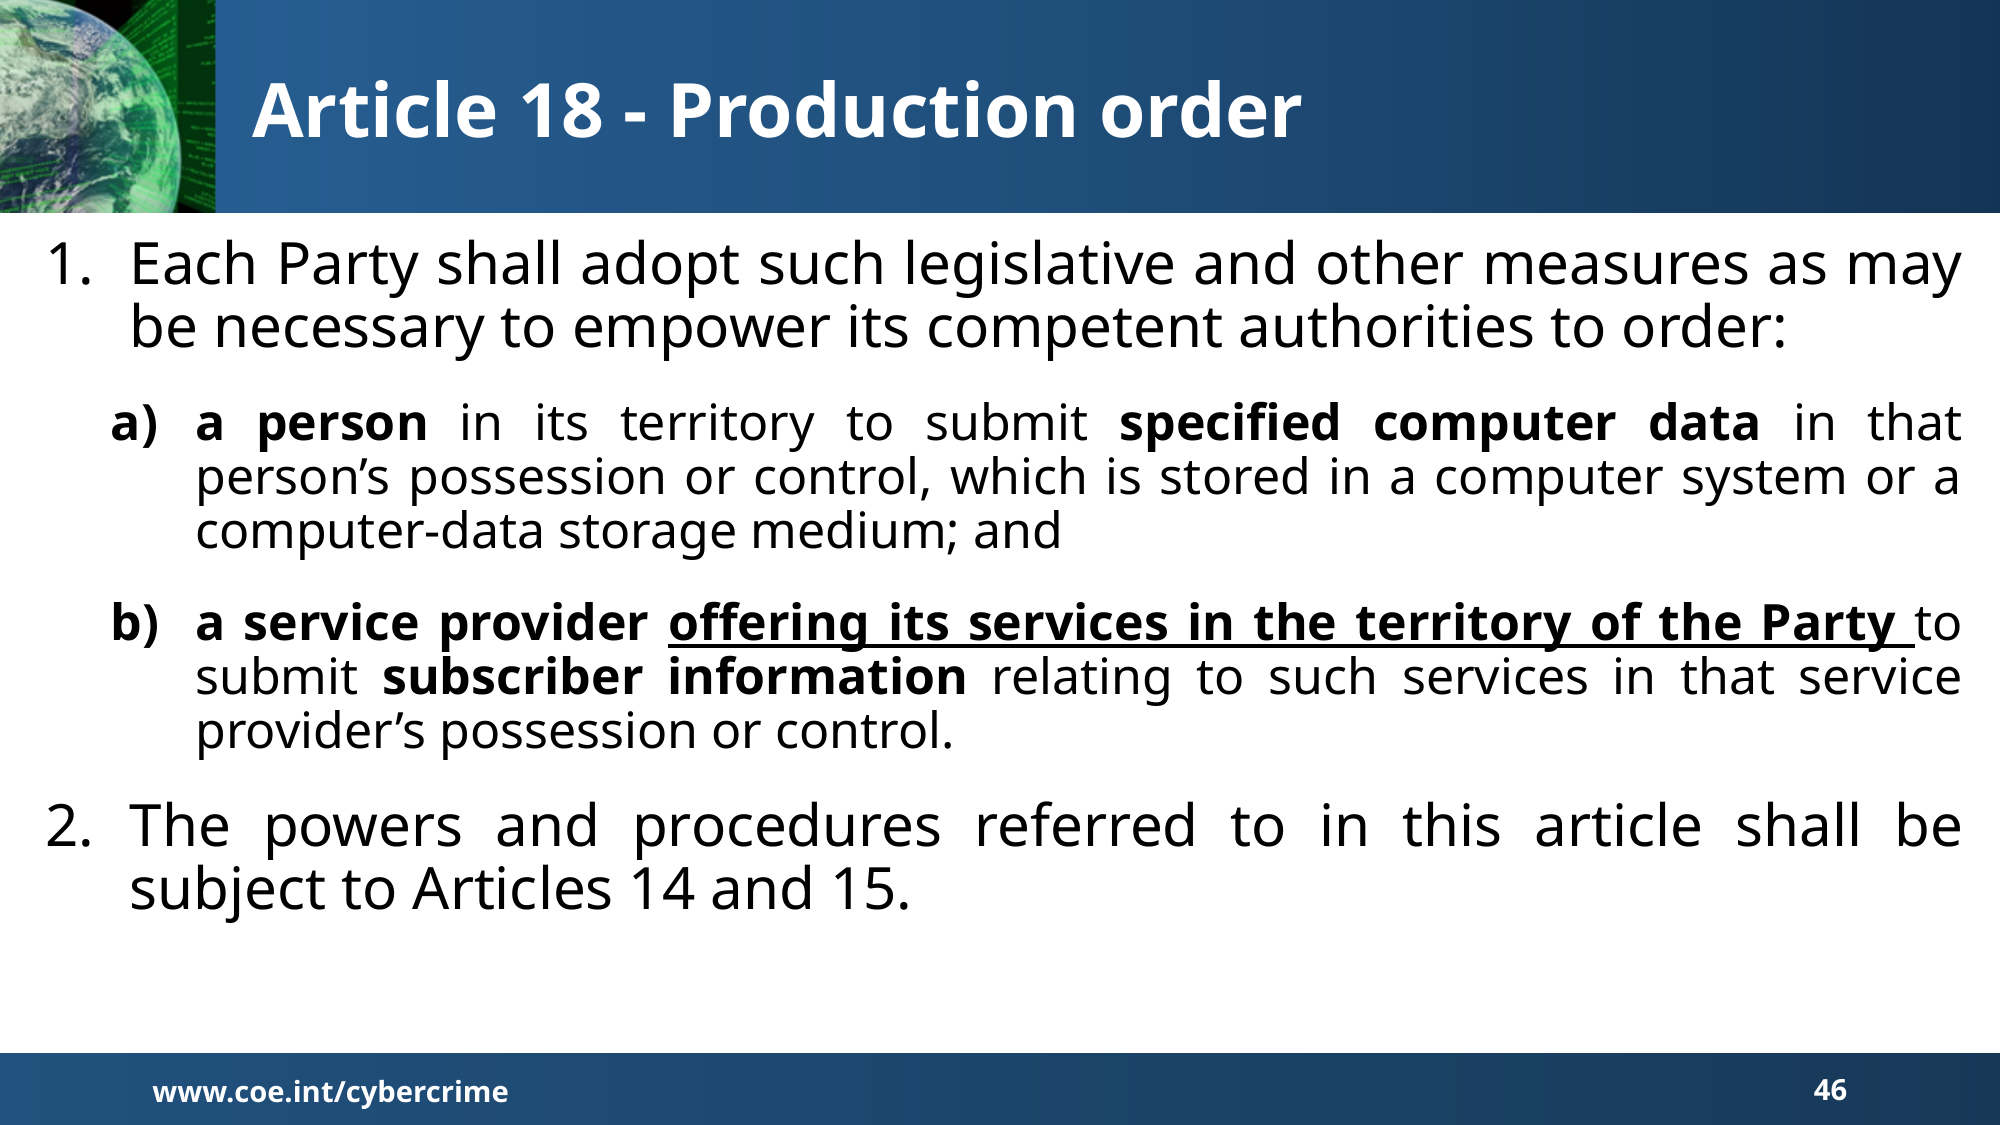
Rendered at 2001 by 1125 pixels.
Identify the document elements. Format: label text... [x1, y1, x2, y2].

slide_number 46 [1412, 1061, 1863, 1121]
title Article 18 - Production order [237, 22, 1978, 203]
picture [0, 0, 2000, 213]
list Each Party shall adopt such legislative and other measures as may be necessary to empower its competent authorities to order: a person in its territory to submit specified computer data in that person’s possession or control, which is stored in a computer system or a computer-data storage medium; and a service provider offering its services in the territory of the Party to submit subscriber information relating to such services in that service provider’s possession or control. The powers and procedures referred to in this article shall be subject to Articles 14 and 15. [30, 226, 1978, 1038]
slide_number www.coe.int/cybercrime [137, 1061, 588, 1121]
